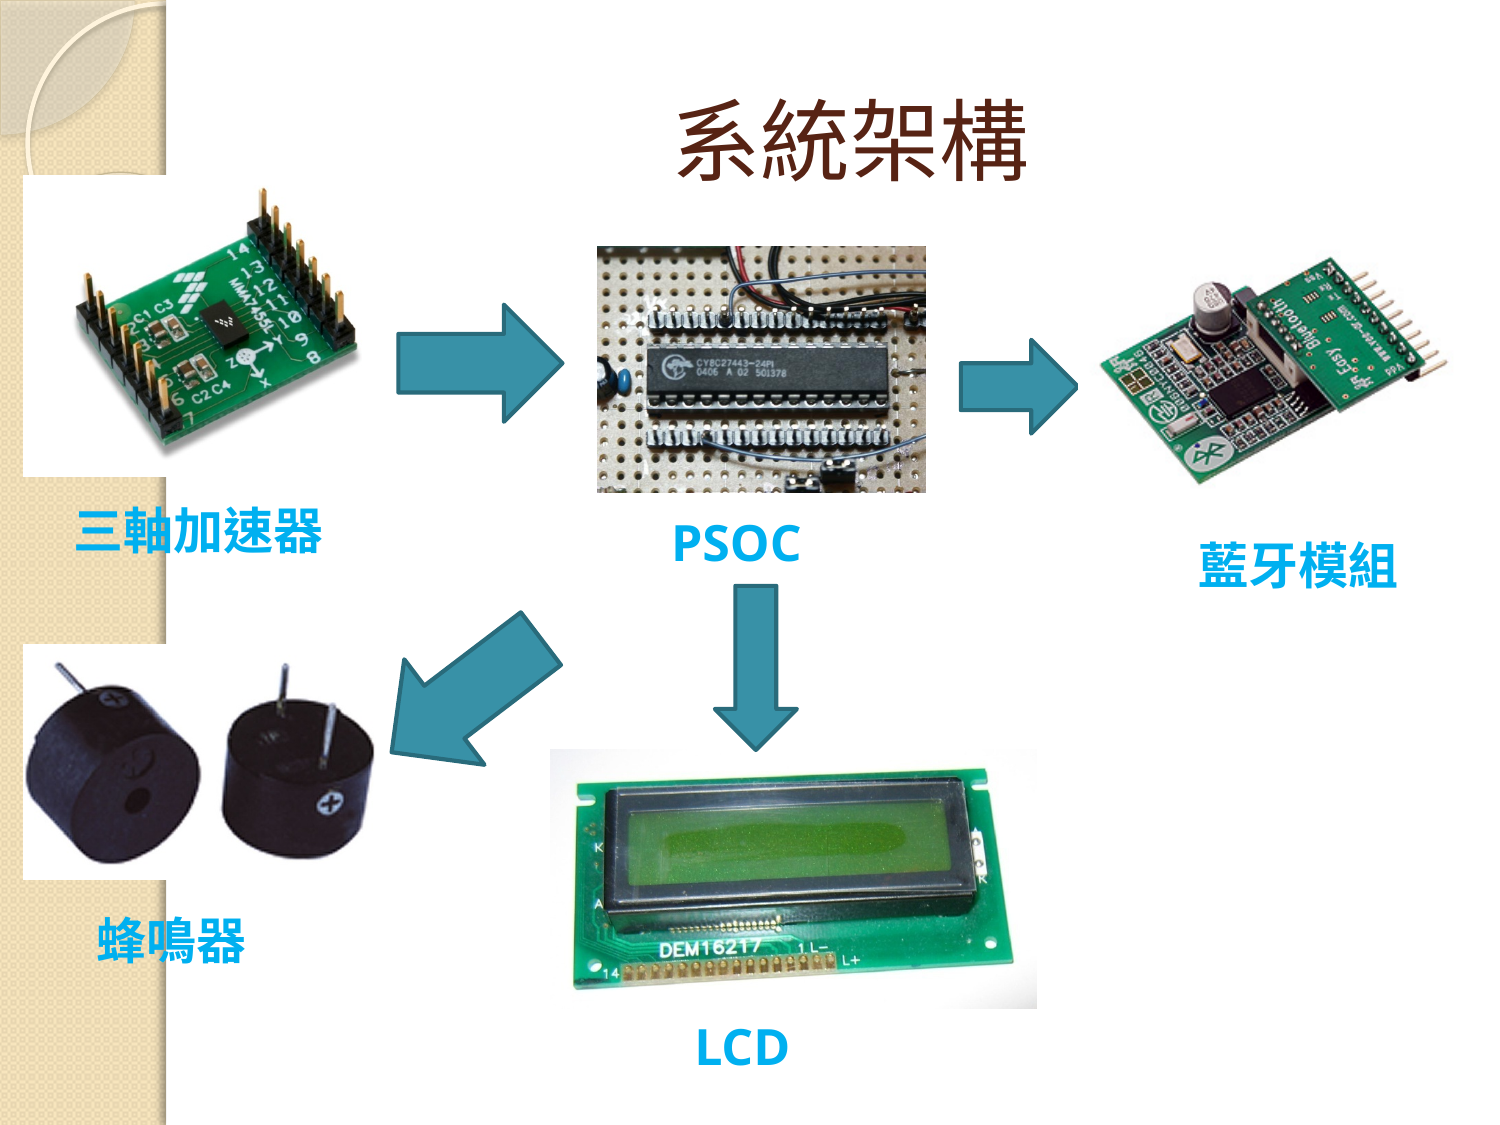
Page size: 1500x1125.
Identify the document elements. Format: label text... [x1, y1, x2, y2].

text_box [442, 302, 565, 424]
picture [1313, 550, 1321, 565]
text_box 蜂鳴器 [82, 902, 375, 978]
text_box [958, 337, 1070, 436]
text_box [389, 610, 564, 767]
picture [550, 749, 1037, 1010]
picture [597, 245, 926, 493]
text_box PSOC [656, 503, 950, 579]
picture [1378, 550, 1387, 556]
text_box 三軸加速器 [58, 492, 352, 567]
text_box LCD [679, 1021, 973, 1083]
text_box 藍牙模組 [1183, 578, 1430, 603]
text_box [442, 199, 1070, 306]
picture [1263, 550, 1278, 560]
text_box [712, 583, 799, 746]
picture [23, 175, 435, 477]
title 系統架構 [235, 45, 1466, 199]
picture [23, 644, 376, 880]
picture [1077, 175, 1469, 567]
